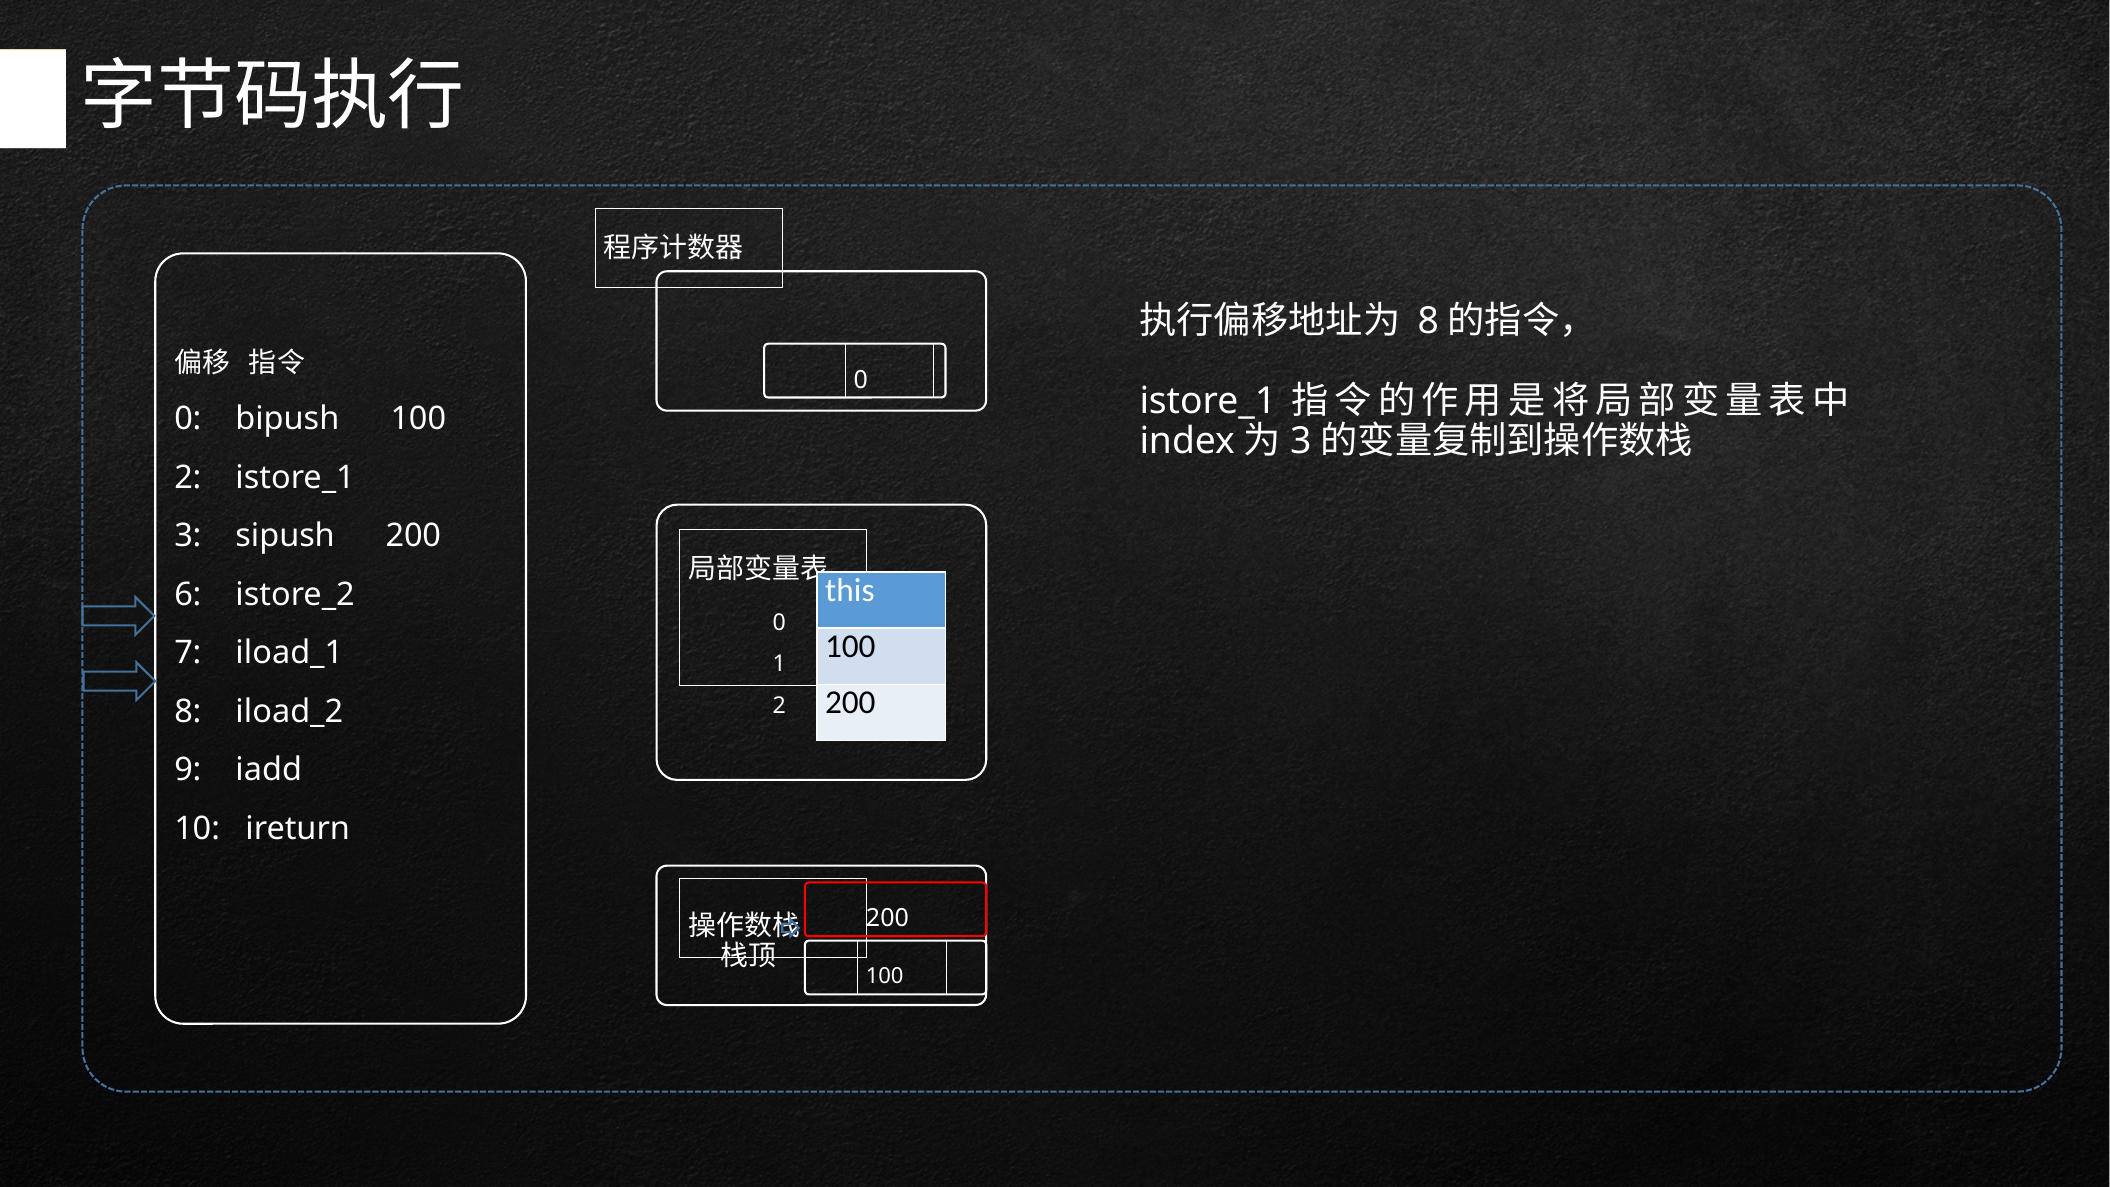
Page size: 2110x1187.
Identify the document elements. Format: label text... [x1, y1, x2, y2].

text_box [81, 594, 156, 638]
text_box 执行偏移地址为 8的指令， istore_1指令的作用是将局部变量表中index为3的变量复制到操作数栈 [1124, 294, 1874, 590]
title 字节码执行 [65, 47, 2044, 149]
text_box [656, 504, 987, 780]
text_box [595, 208, 987, 411]
picture [0, 0, 2110, 1187]
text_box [656, 865, 987, 1006]
text_box [82, 659, 157, 703]
text_box [81, 184, 2063, 1093]
